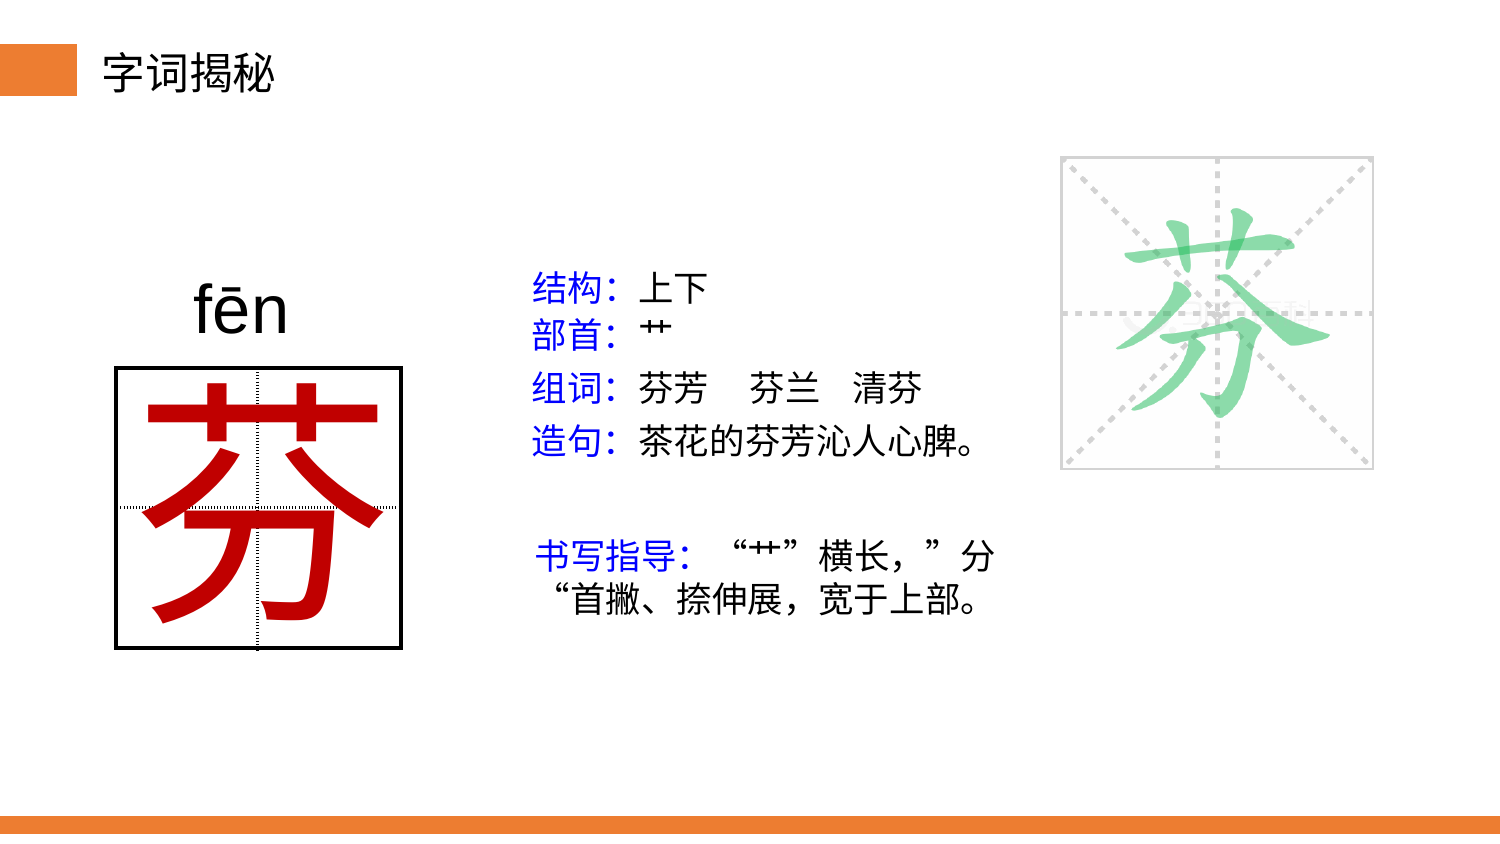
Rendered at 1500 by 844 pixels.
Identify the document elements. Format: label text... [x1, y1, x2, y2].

text_box 部首：艹 [520, 307, 879, 361]
picture [1059, 155, 1374, 470]
text_box 结构：上下 [520, 260, 809, 307]
text_box 字词揭秘 [90, 40, 368, 104]
text_box 组词：芬芳 芬兰 清芬 [520, 360, 951, 413]
text_box 书写指导：“艹”横长，”分“首撇、捺伸展，宽于上部。 [522, 527, 1035, 626]
text_box 造句：茶花的芬芳沁人心脾。 [520, 413, 1034, 468]
text_box 芬 [121, 336, 407, 661]
text_box fēn [182, 259, 371, 353]
